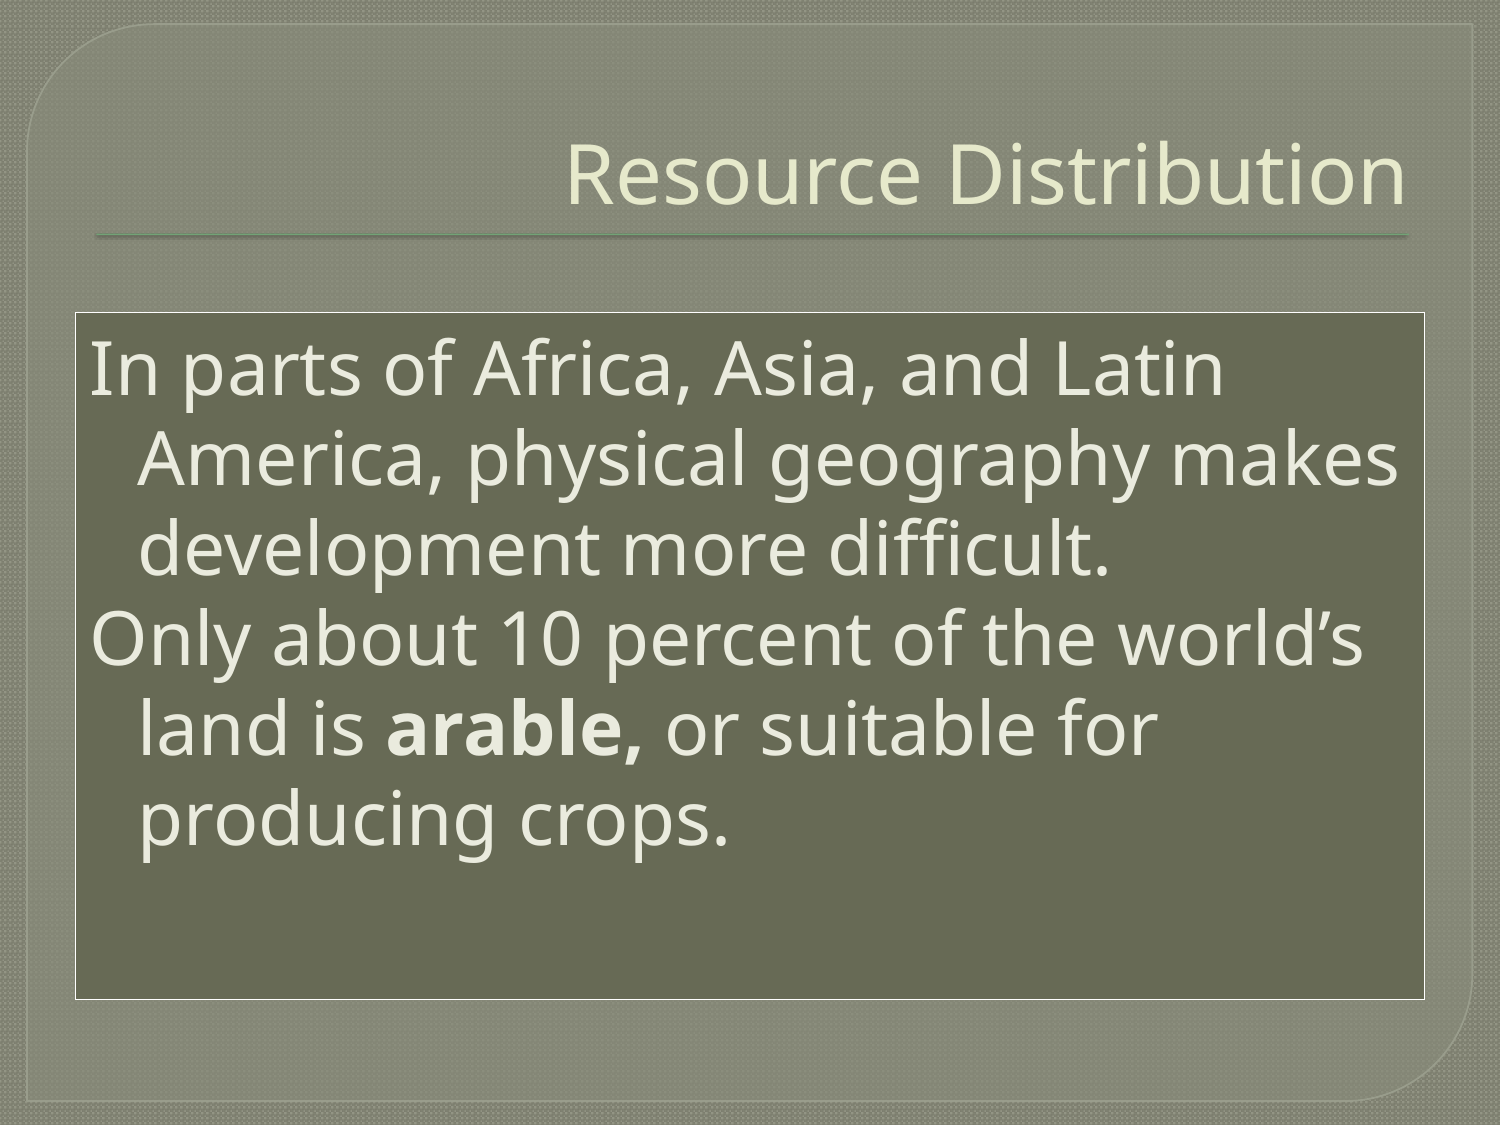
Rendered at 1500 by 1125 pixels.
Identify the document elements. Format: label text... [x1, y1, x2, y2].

title Resource Distribution [75, 41, 1425, 230]
list In parts of Africa, Asia, and Latin America, physical geography makes development more difficult. Only about 10 percent of the world’s land is arable, or suitable for producing crops. [75, 312, 1425, 1000]
